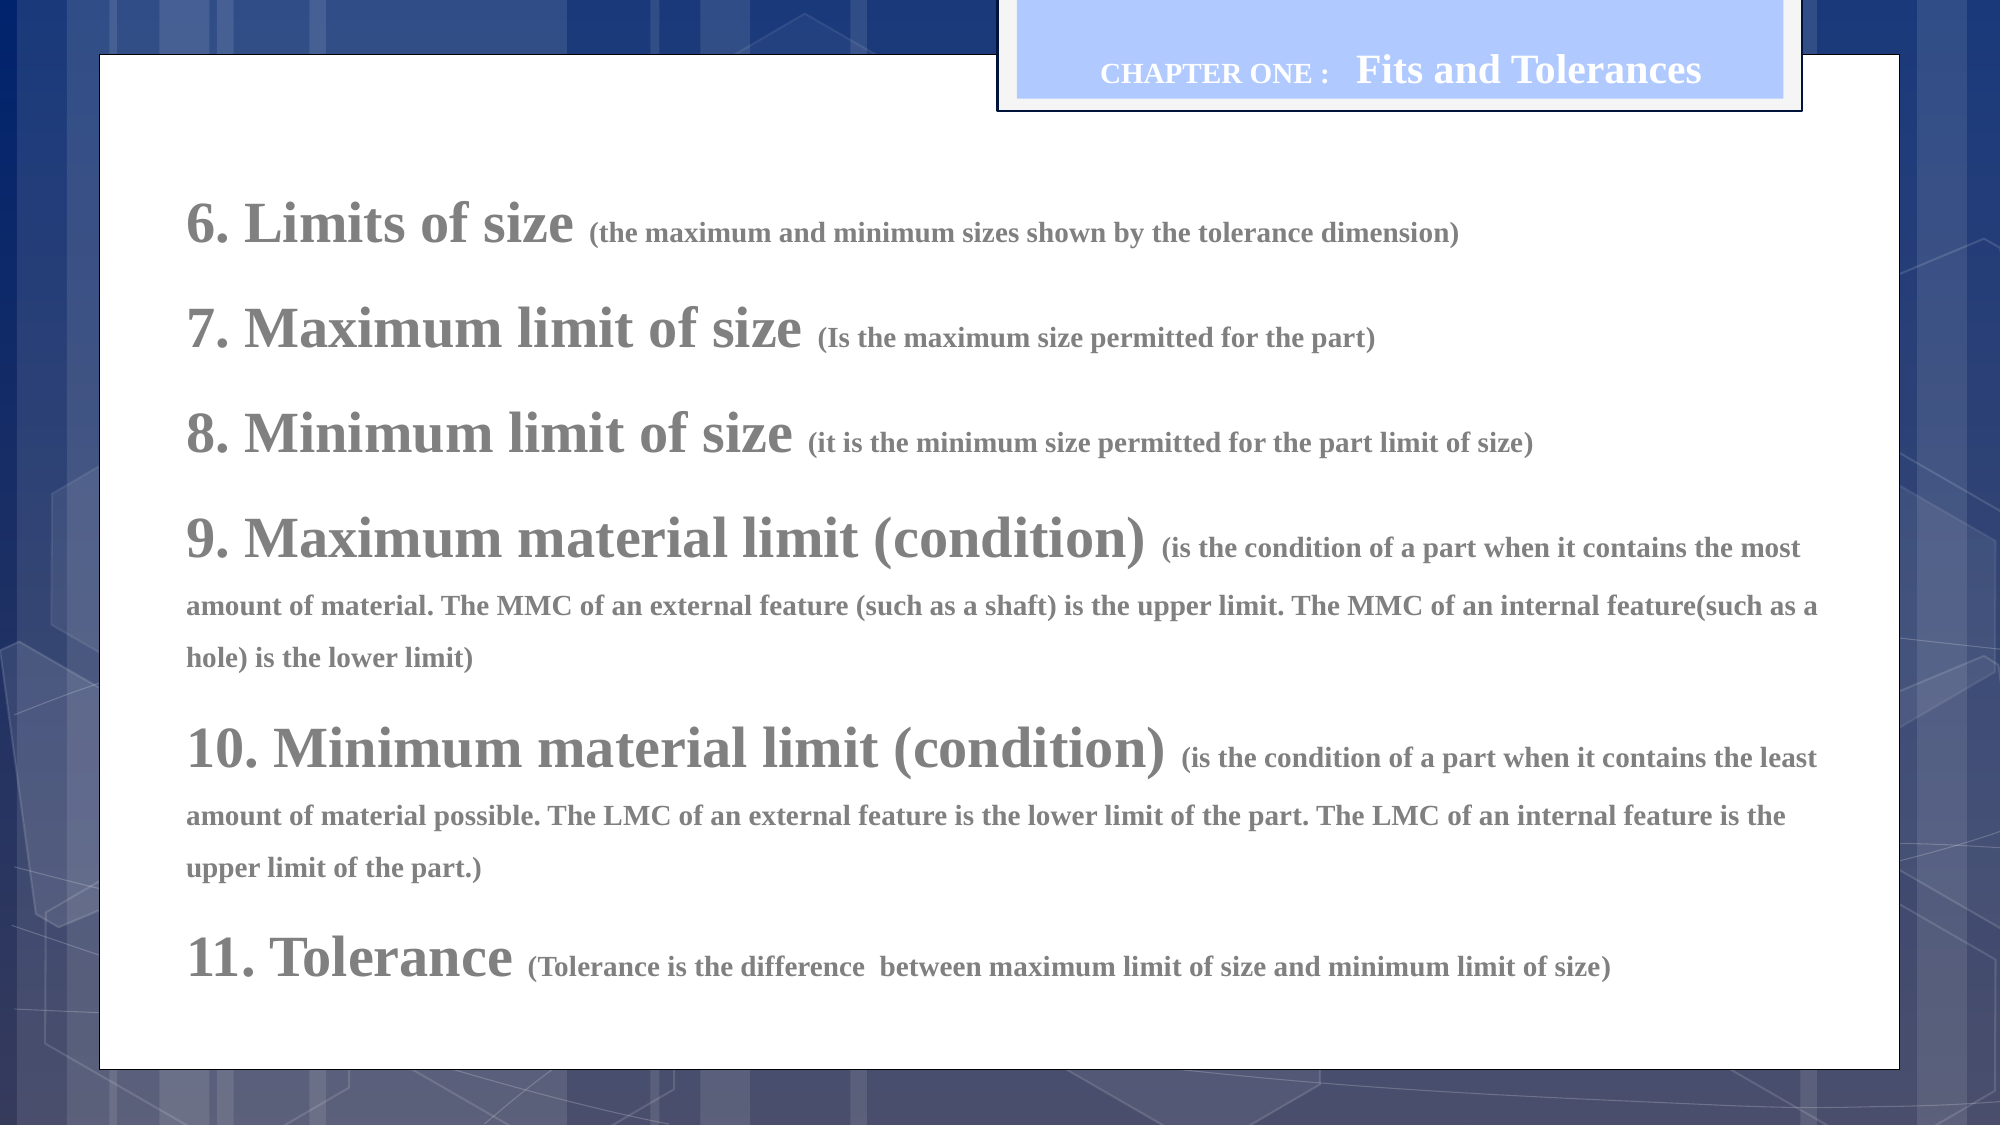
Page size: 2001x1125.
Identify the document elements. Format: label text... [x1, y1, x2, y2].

text_box CHAPTER ONE : Fits and Tolerances [942, 0, 1860, 106]
text_box 6. Limits of size (the maximum and minimum sizes shown by the tolerance dimension) 7. Maximum limit of size (Is the maximum size permitted for the part) 8. Minimum limit of size (it is the minimum size permitted for the part limit of size) 9. Maximum material limit (condition) (is the condition of a part when it contains the most amount of material. The MMC of an external feature (such as a shaft) is the upper limit. The MMC of an internal feature(such as a hole) is the lower limit) 10. Minimum material limit (condition) (is the condition of a part when it contains the least amount of material possible. The LMC of an external feature is the lower limit of the part. The LMC of an internal feature is the upper limit of the part.) 11. Tolerance (Tolerance is the difference between maximum limit of size and minimum limit of size) [171, 143, 1860, 996]
